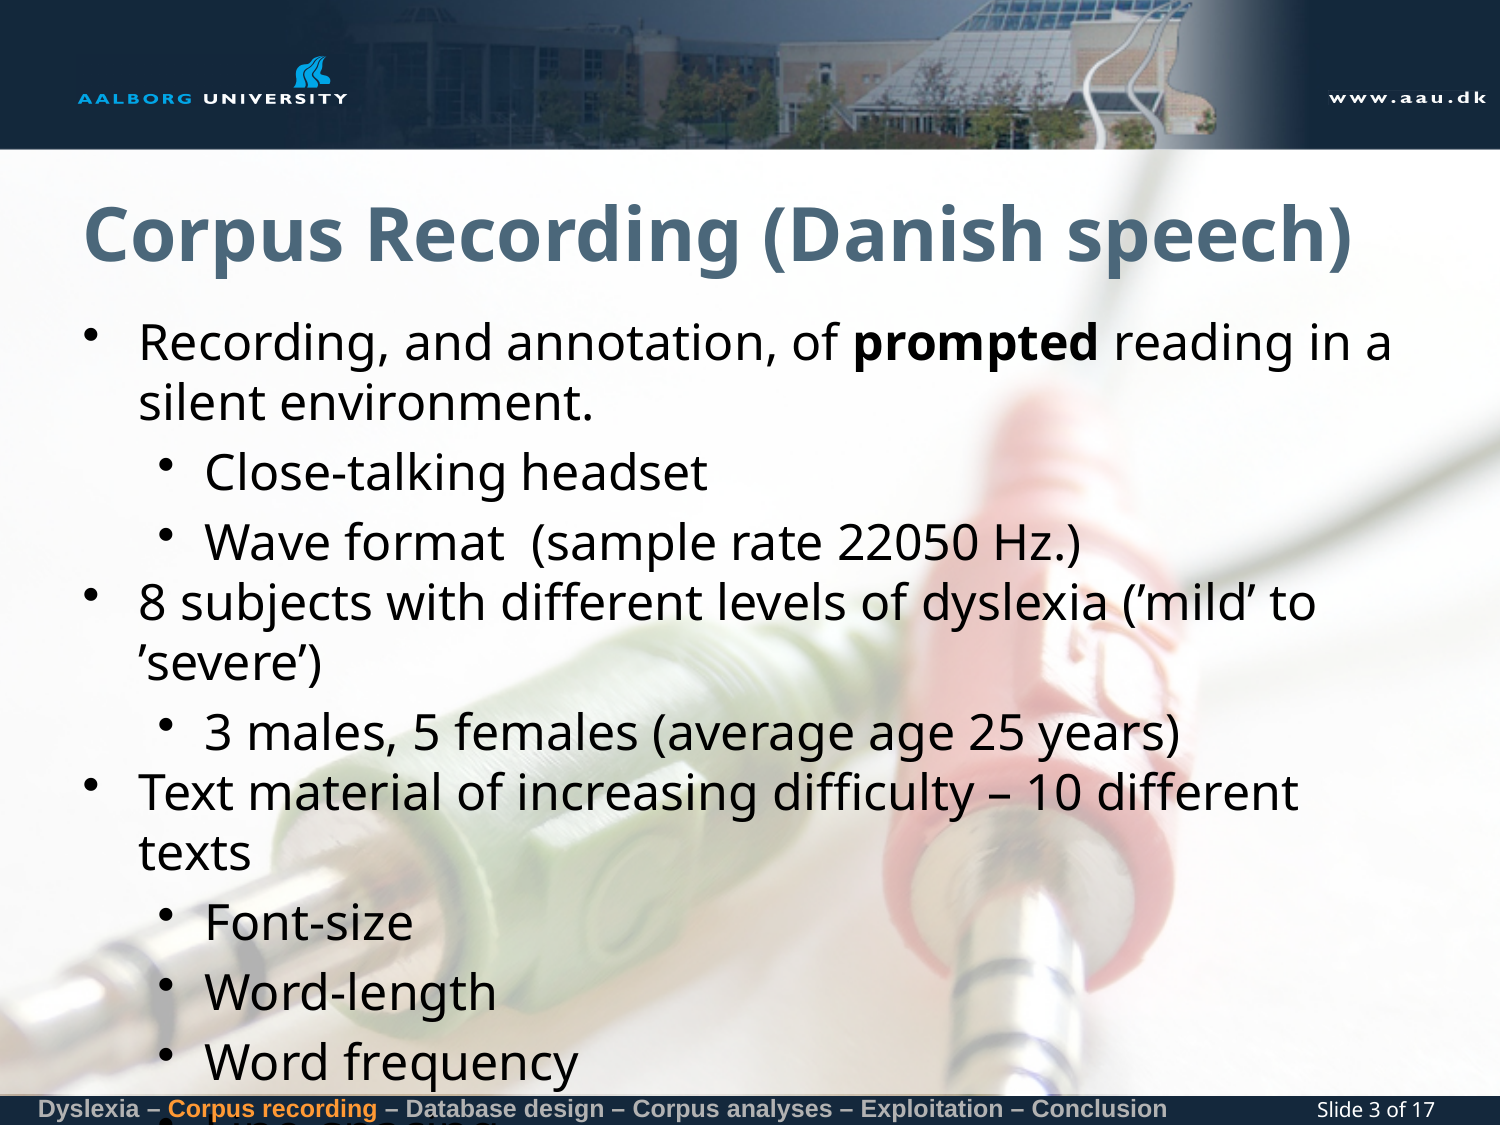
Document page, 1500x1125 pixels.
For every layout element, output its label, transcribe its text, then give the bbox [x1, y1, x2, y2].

slide_number Slide 3 of 17 [1185, 1104, 1451, 1125]
picture [0, 150, 1500, 1097]
picture [0, 0, 1500, 148]
text_box Dyslexia – Corpus recording – Database design – Corpus analyses – Exploitation – Conclusion [23, 1104, 1185, 1125]
